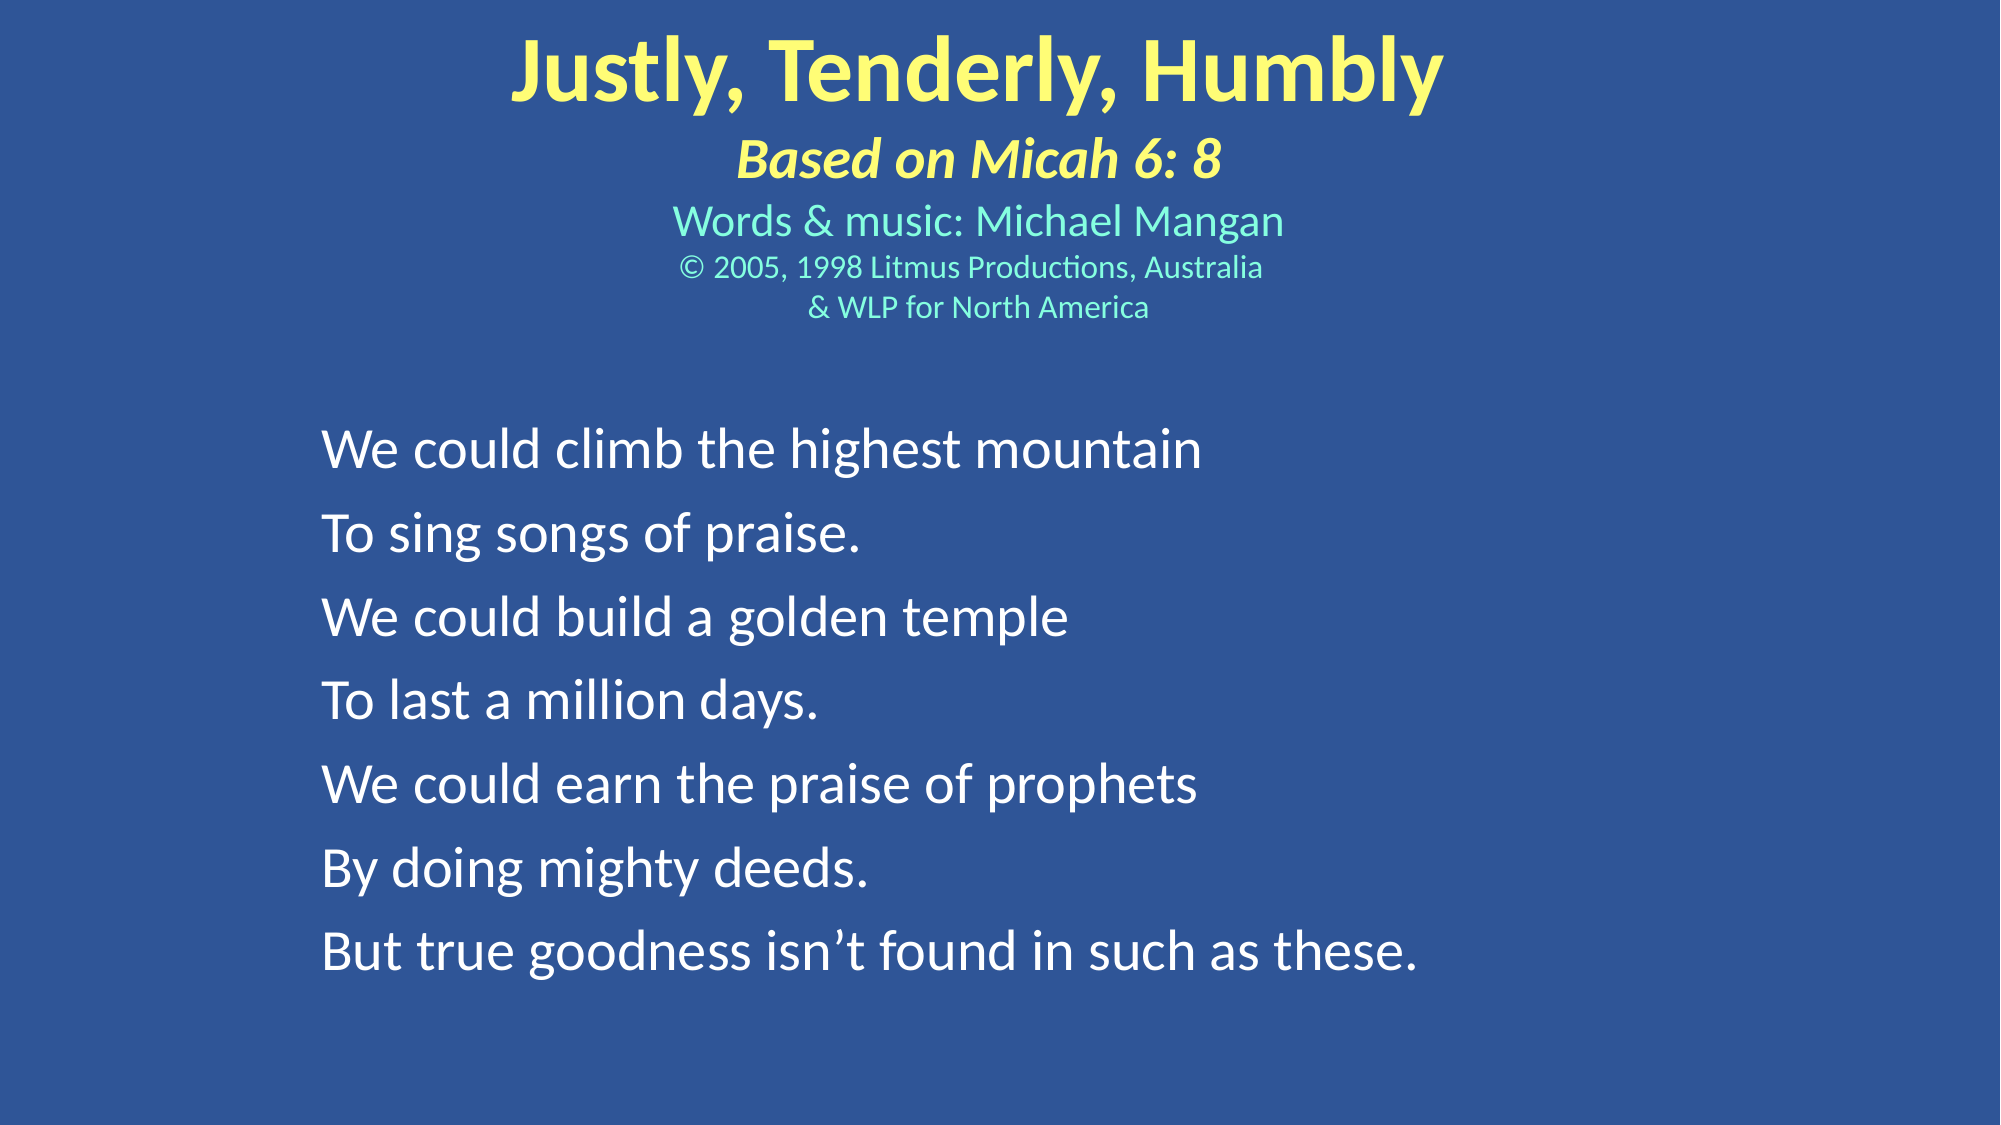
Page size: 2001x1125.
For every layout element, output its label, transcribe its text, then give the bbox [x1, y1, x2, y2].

text_box Justly, Tenderly, Humbly Based on Micah 6: 8 Words & music: Michael Mangan © 2005, 1998 Litmus Productions, Australia & WLP for North America [291, 7, 1667, 327]
list We could climb the highest mountain To sing songs of praise. We could build a golden temple To last a million days. We could earn the praise of prophets By doing mighty deeds. But true goodness isn’t found in such as these. [306, 411, 1694, 1015]
